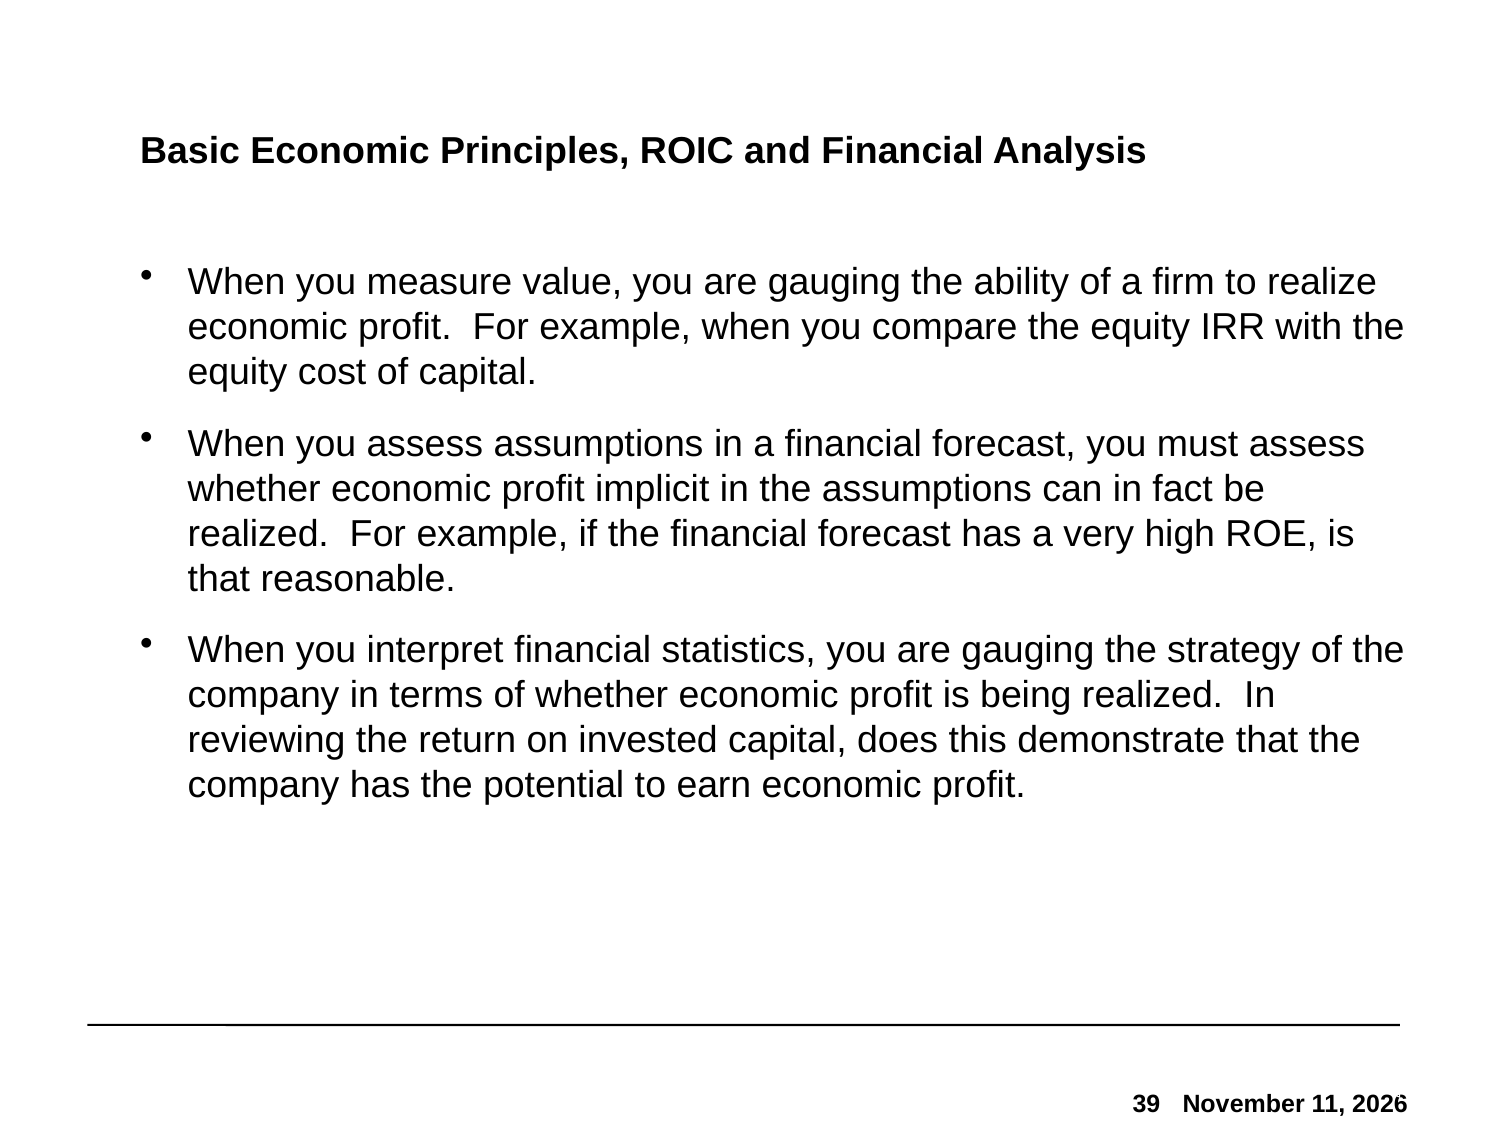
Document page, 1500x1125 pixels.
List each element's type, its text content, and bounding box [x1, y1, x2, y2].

title Basic Economic Principles, ROIC and Financial Analysis [124, 117, 1401, 214]
list When you measure value, you are gauging the ability of a firm to realize economic profit. For example, when you compare the equity IRR with the equity cost of capital. When you assess assumptions in a financial forecast, you must assess whether economic profit implicit in the assumptions can in fact be realized. For example, if the financial forecast has a very high ROE, is that reasonable. When you interpret financial statistics, you are gauging the strategy of the company in terms of whether economic profit is being realized. In reviewing the return on invested capital, does this demonstrate that the company has the potential to earn economic profit. [124, 249, 1426, 1013]
